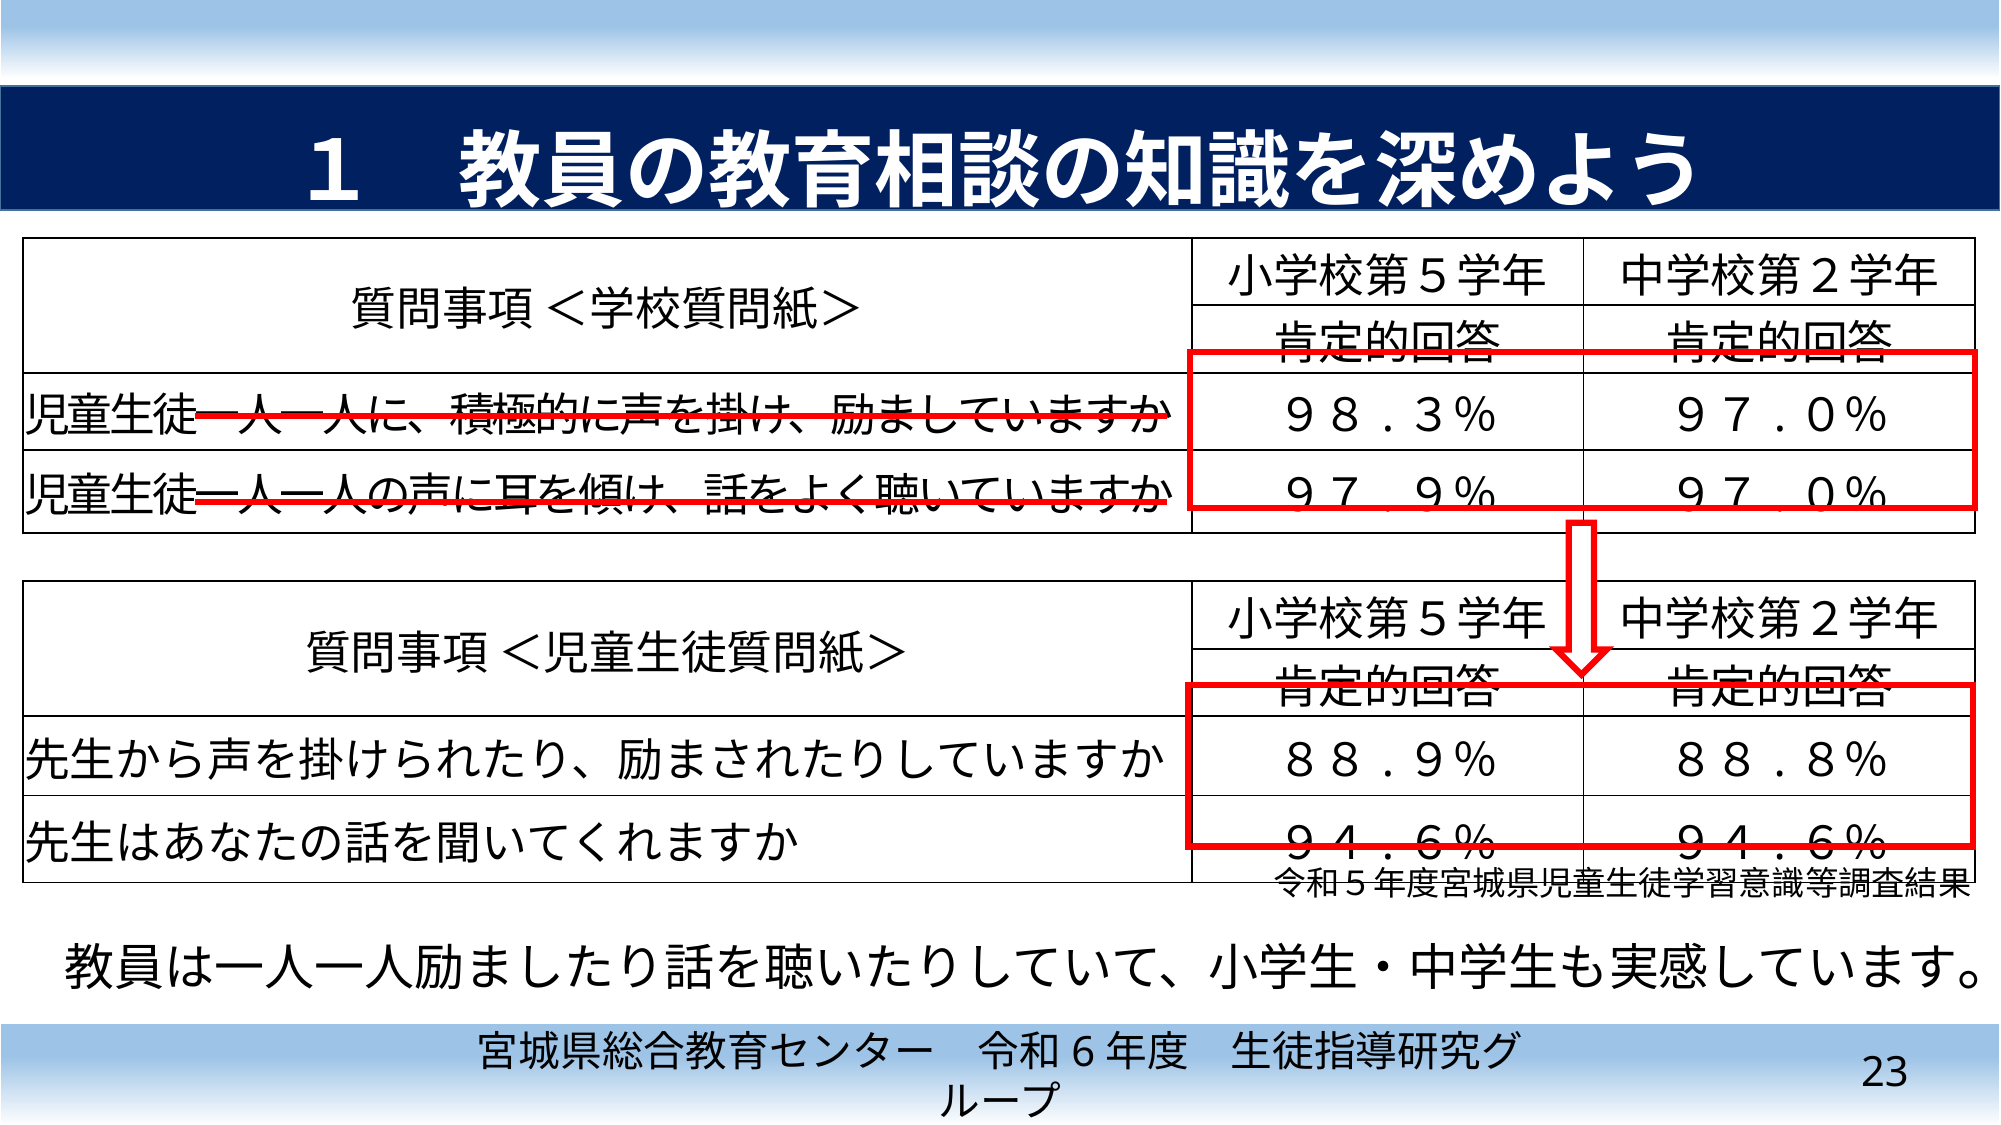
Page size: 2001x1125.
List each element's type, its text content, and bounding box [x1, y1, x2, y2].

text_box 教員は一人一人励ましたり話を聴いたりしていて、小学生・中学生も実感しています。 [23, 919, 1999, 1005]
table_cell 肯定的回答 [1584, 650, 1974, 684]
table_cell 肯定的回答 [1193, 650, 1583, 684]
table_cell 児童生徒一人一人の声に耳を傾け、話をよく聴いていますか [24, 451, 1191, 517]
text_box [1189, 351, 1976, 509]
table_header 中学校第２学年 [1584, 239, 1974, 304]
table_header [1795, 517, 1975, 580]
table_header 小学校第５学年 [1193, 239, 1583, 304]
table_header [23, 517, 1192, 580]
table_cell ９７.０％ [1584, 509, 1974, 517]
table_cell ９４.６％ [1584, 848, 1974, 855]
text_box [1780, 85, 2000, 211]
table_cell 肯定的回答 [1584, 306, 1974, 351]
table_cell ９４.６％ [1193, 848, 1583, 882]
table_cell 先生から声を掛けられたり、励まされたりしていますか [24, 717, 1187, 795]
table_header [1192, 517, 1403, 580]
text_box 宮城県総合教育センター 令和6年度 生徒指導研究グループ [428, 1045, 1572, 1105]
table_cell 中学校第２学年 [1596, 582, 1974, 648]
table_header [1583, 517, 1795, 580]
text_box [1187, 684, 1974, 848]
table_header [1403, 517, 1583, 580]
text_box 令和５年度宮城県児童生徒学習意識等調査結果 [1258, 855, 1997, 910]
table_cell ９７.９％ [1193, 509, 1583, 517]
slide_number 22 [1811, 1043, 1925, 1104]
table_header 質問事項 ＜学校質問紙＞ [24, 239, 1191, 372]
table_cell 先生はあなたの話を聞いてくれますか [24, 796, 1191, 882]
text_box [1553, 521, 1610, 677]
table_cell 児童生徒一人一人に、積極的に声を掛け、励ましていますか [24, 374, 1189, 449]
table_cell 肯定的回答 [1193, 306, 1583, 351]
text_box １ 教員の教育相談の知識を深めよう [220, 59, 1780, 224]
table_cell 質問事項 ＜児童生徒質問紙＞ [24, 582, 1191, 715]
text_box [0, 85, 220, 211]
table_cell 小学校第５学年 [1193, 582, 1567, 648]
